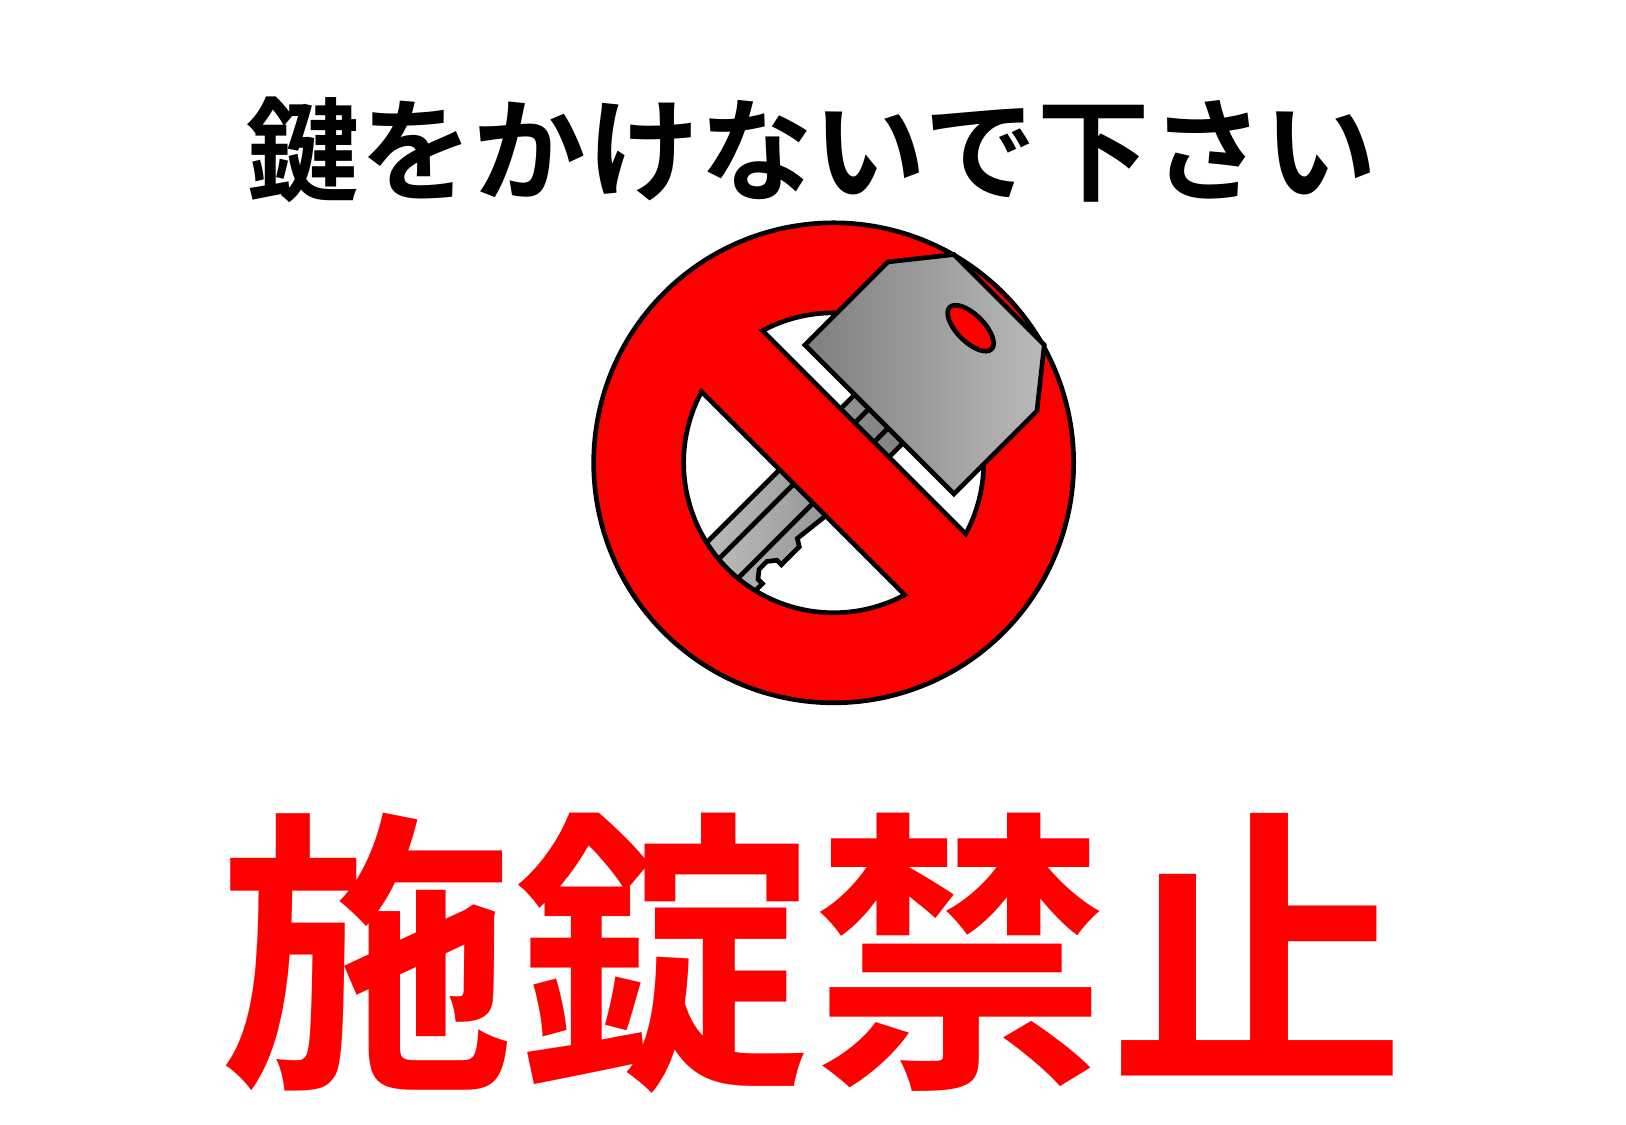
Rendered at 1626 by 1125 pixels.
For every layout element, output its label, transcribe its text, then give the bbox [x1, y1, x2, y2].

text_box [593, 222, 1074, 704]
text_box 鍵をかけないで下さい [0, 73, 1625, 223]
text_box 施錠禁止 [0, 761, 1625, 1125]
